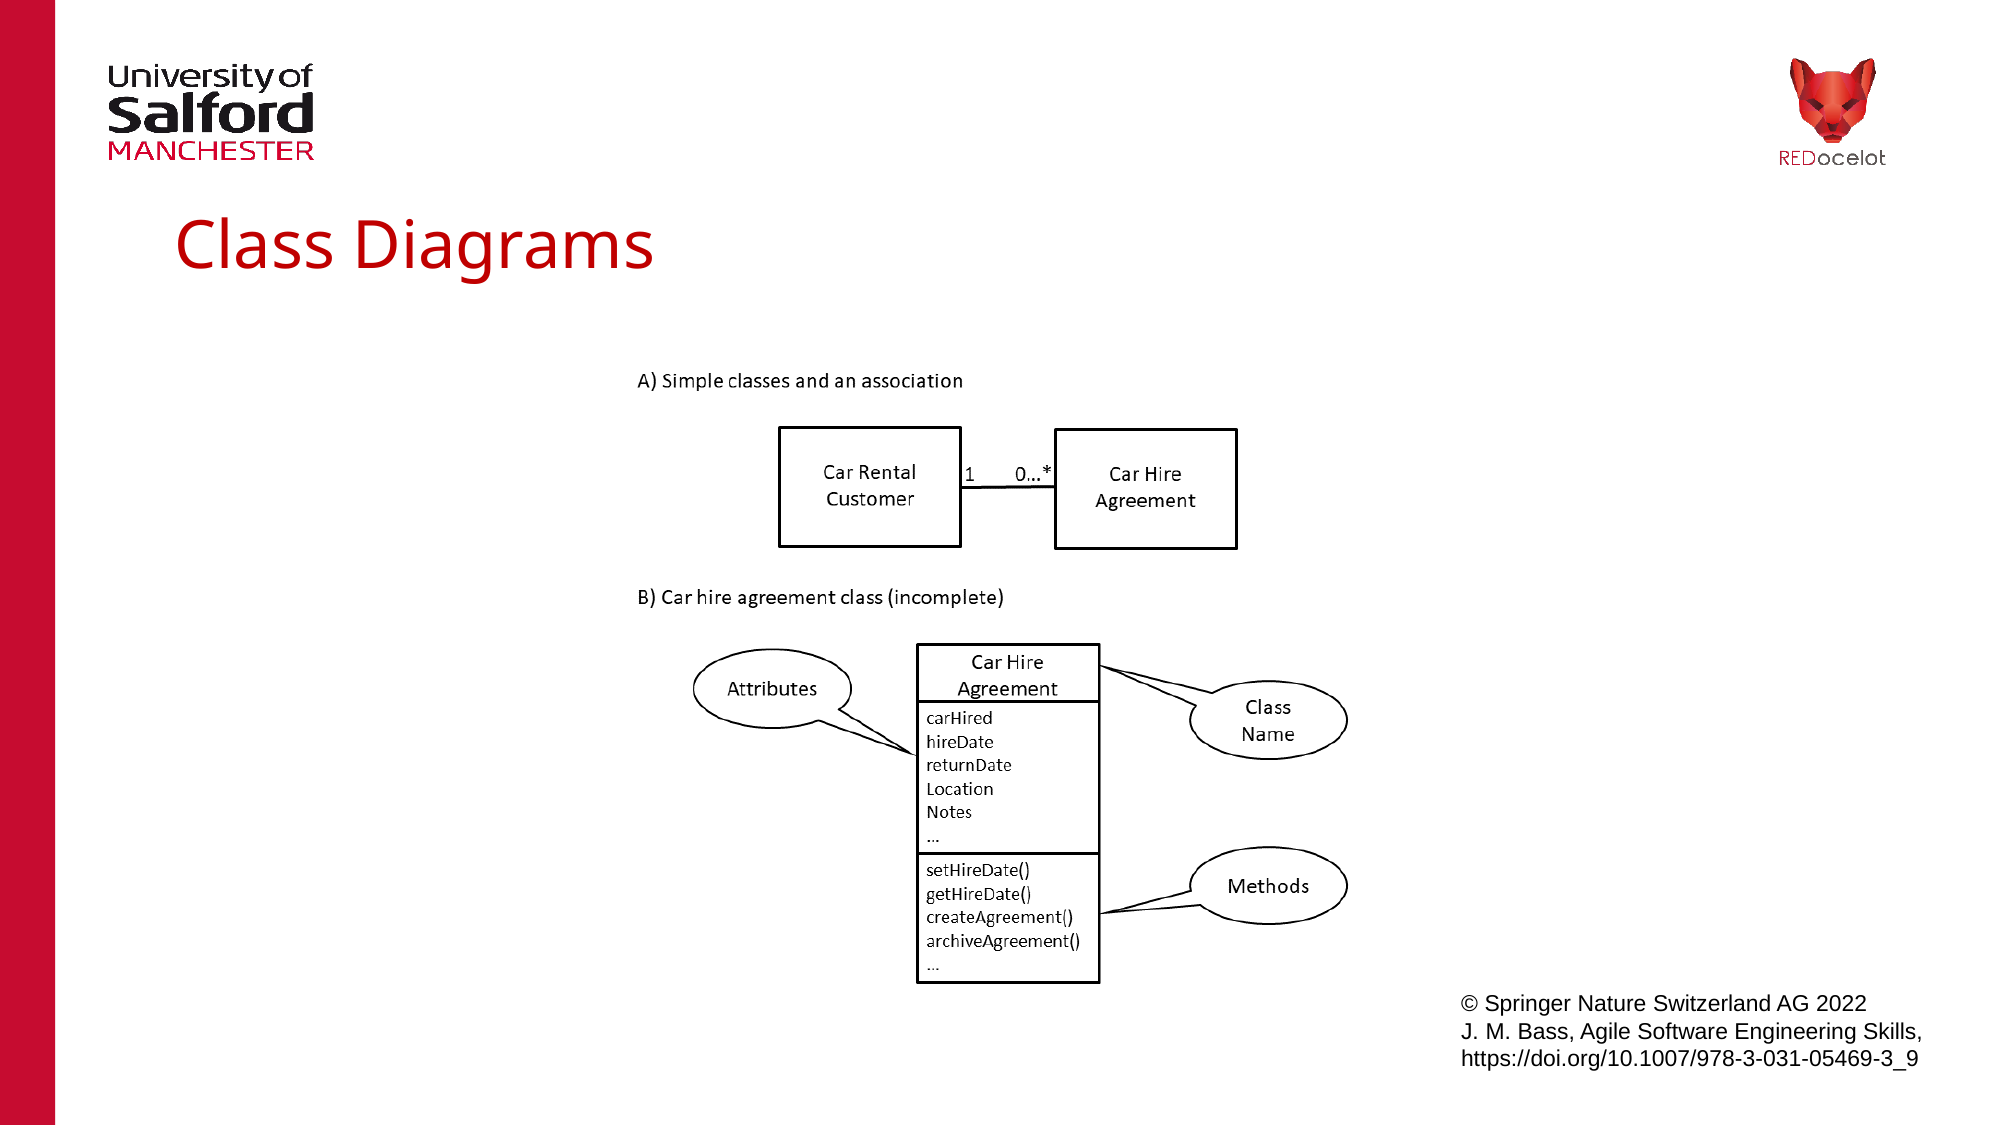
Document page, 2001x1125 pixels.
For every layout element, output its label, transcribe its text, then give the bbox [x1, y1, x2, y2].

title Class Diagrams [159, 201, 1899, 310]
text_box © Springer Nature Switzerland AG 2022 J. M. Bass, Agile Software Engineering Skills, https://doi.org/10.1007/978-3-031-05469-3_9 [1446, 981, 1964, 1079]
picture [1766, 43, 1899, 180]
picture [60, 27, 362, 196]
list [586, 340, 1472, 1004]
